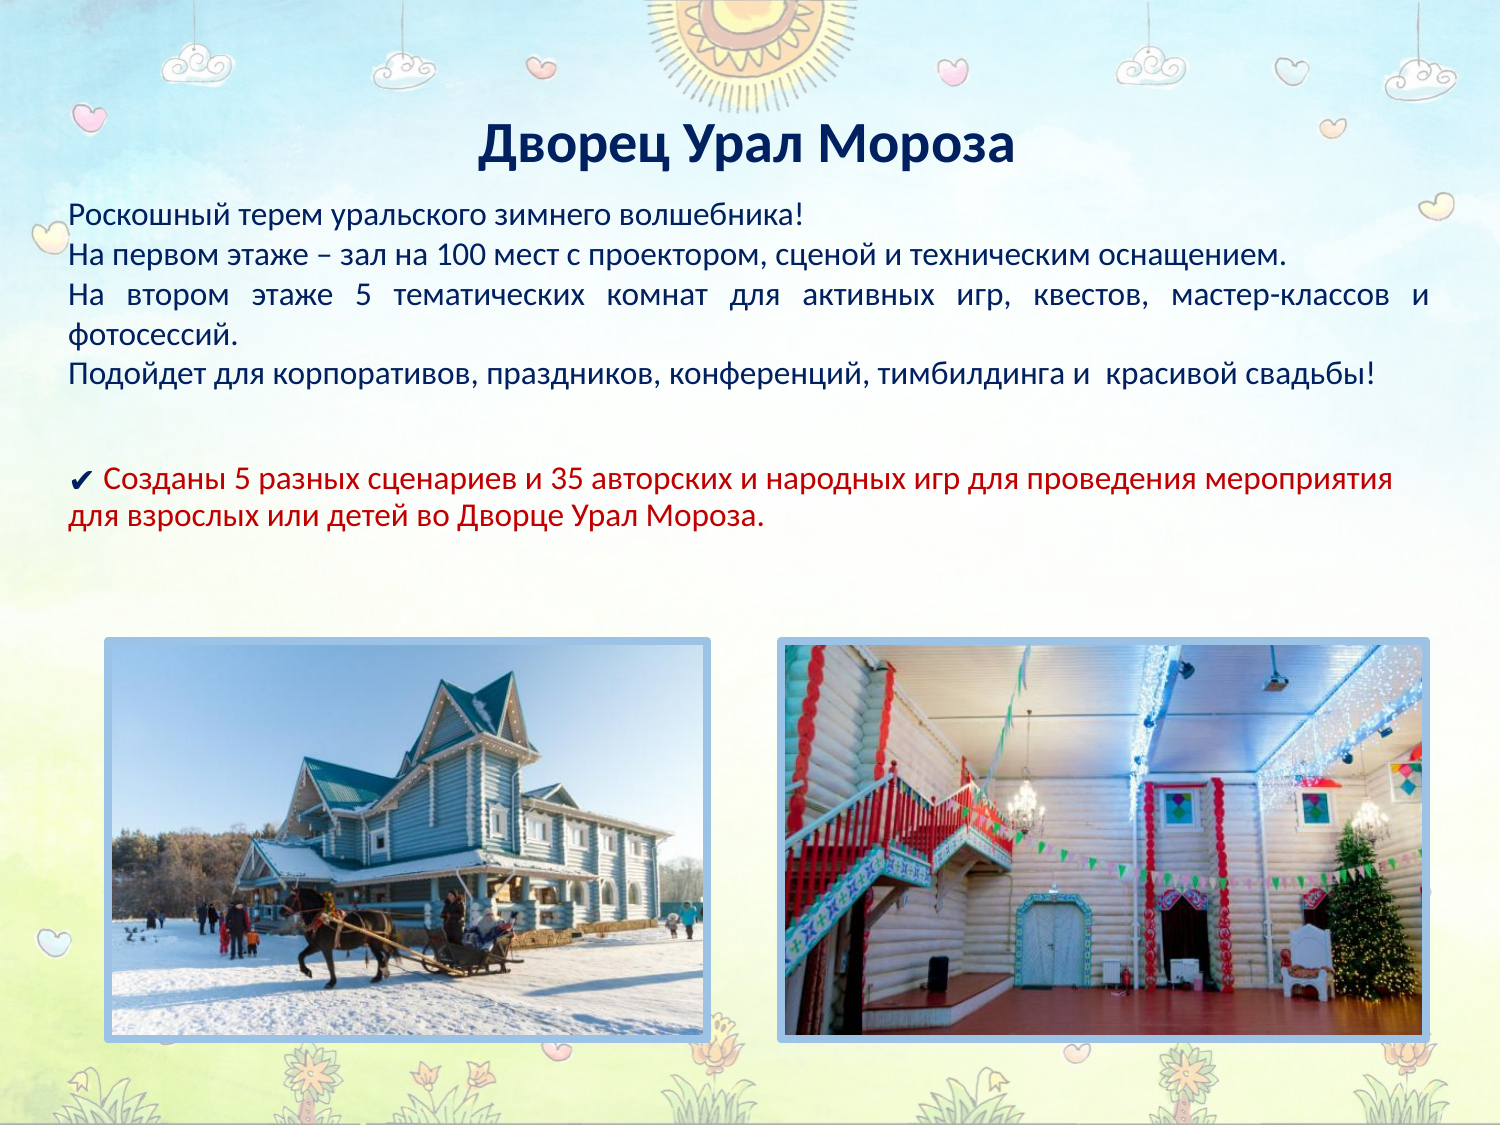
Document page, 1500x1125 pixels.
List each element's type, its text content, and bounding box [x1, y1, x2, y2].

title [112, 90, 1476, 173]
text_box Дворец Урал Мороза [336, 113, 1158, 173]
picture [785, 644, 1423, 1036]
text_box Роскошный терем уральского зимнего волшебника! На первом этаже – зал на 100 мест с проектором, сценой и техническим оснащением. На втором этаже 5 тематических комнат для активных игр, квестов, мастер-классов и фотосессий. Подойдет для корпоративов, праздников, конференций, тимбилдинга и красивой свадьбы! [53, 184, 1447, 402]
picture [111, 644, 703, 1036]
text_box Созданы 5 разных сценариев и 35 авторских и народных игр для проведения мероприятия для взрослых или детей во Дворце Урал Мороза. [53, 408, 1459, 622]
